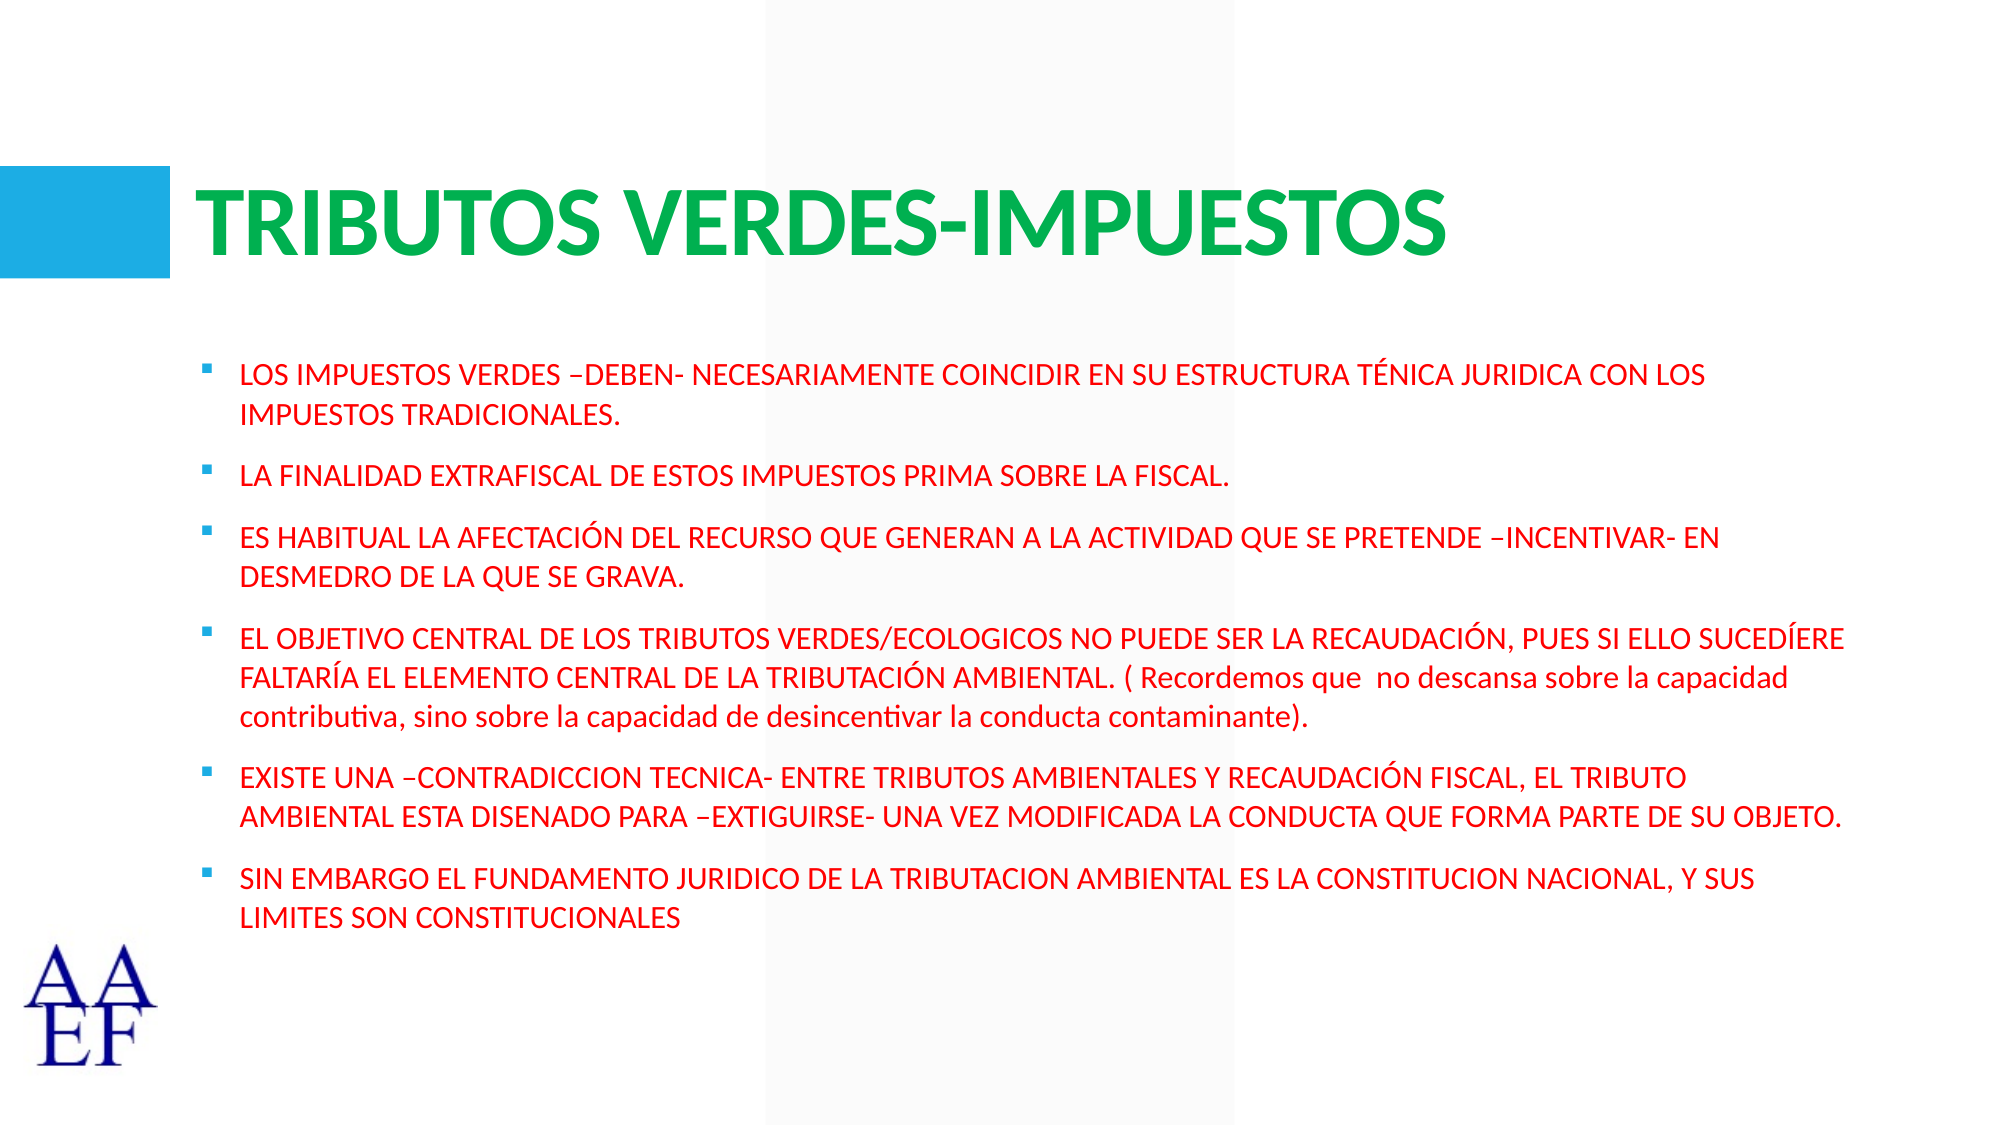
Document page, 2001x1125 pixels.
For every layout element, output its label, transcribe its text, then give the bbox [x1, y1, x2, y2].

picture [23, 924, 158, 1088]
list LOS IMPUESTOS VERDES –DEBEN- NECESARIAMENTE COINCIDIR EN SU ESTRUCTURA TÉNICA JURIDICA CON LOS IMPUESTOS TRADICIONALES. LA FINALIDAD EXTRAFISCAL DE ESTOS IMPUESTOS PRIMA SOBRE LA FISCAL. ES HABITUAL LA AFECTACIÓN DEL RECURSO QUE GENERAN A LA ACTIVIDAD QUE SE PRETENDE –INCENTIVAR- EN DESMEDRO DE LA QUE SE GRAVA. EL OBJETIVO CENTRAL DE LOS TRIBUTOS VERDES/ECOLOGICOS NO PUEDE SER LA RECAUDACIÓN, PUES SI ELLO SUCEDÍERE FALTARÍA EL ELEMENTO CENTRAL DE LA TRIBUTACIÓN AMBIENTAL. ( Recordemos que no descansa sobre la capacidad contributiva, sino sobre la capacidad de desincentivar la conducta contaminante). EXISTE UNA –CONTRADICCION TECNICA- ENTRE TRIBUTOS AMBIENTALES Y RECAUDACIÓN FISCAL, EL TRIBUTO AMBIENTAL ESTA DISENADO PARA –EXTIGUIRSE- UNA VEZ MODIFICADA LA CONDUCTA QUE FORMA PARTE DE SU OBJETO. SIN EMBARGO EL FUNDAMENTO JURIDICO DE LA TRIBUTACION AMBIENTAL ES LA CONSTITUCION NACIONAL, Y SUS LIMITES SON CONSTITUCIONALES [199, 345, 1850, 963]
title TRIBUTOS VERDES-IMPUESTOS [180, 47, 1830, 285]
